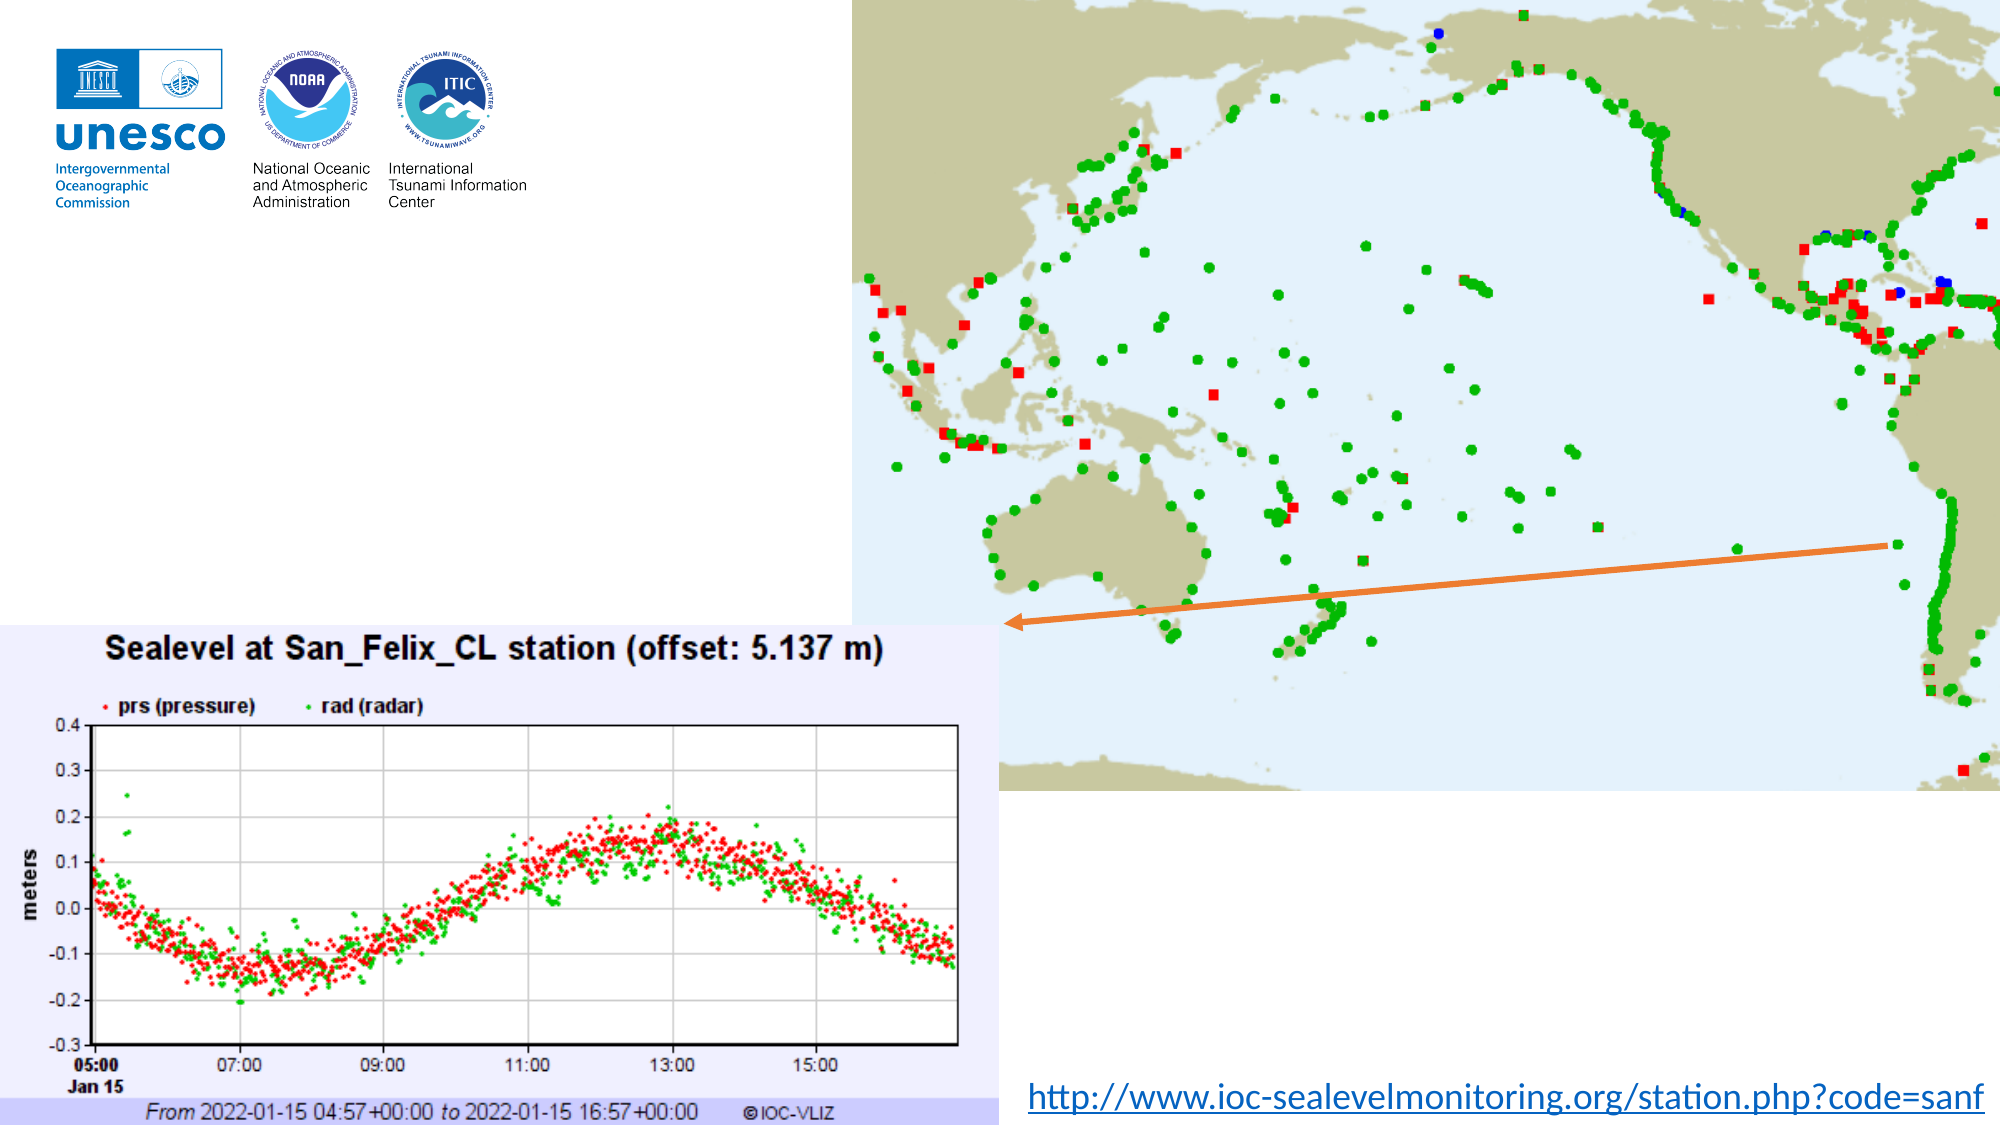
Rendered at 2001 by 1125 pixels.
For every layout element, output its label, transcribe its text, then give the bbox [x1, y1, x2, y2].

picture [43, 35, 527, 221]
text_box http://www.ioc-sealevelmonitoring.org/station.php?code=sanf [999, 1064, 2000, 1125]
picture [0, 0, 2000, 1125]
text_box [1003, 545, 1888, 624]
